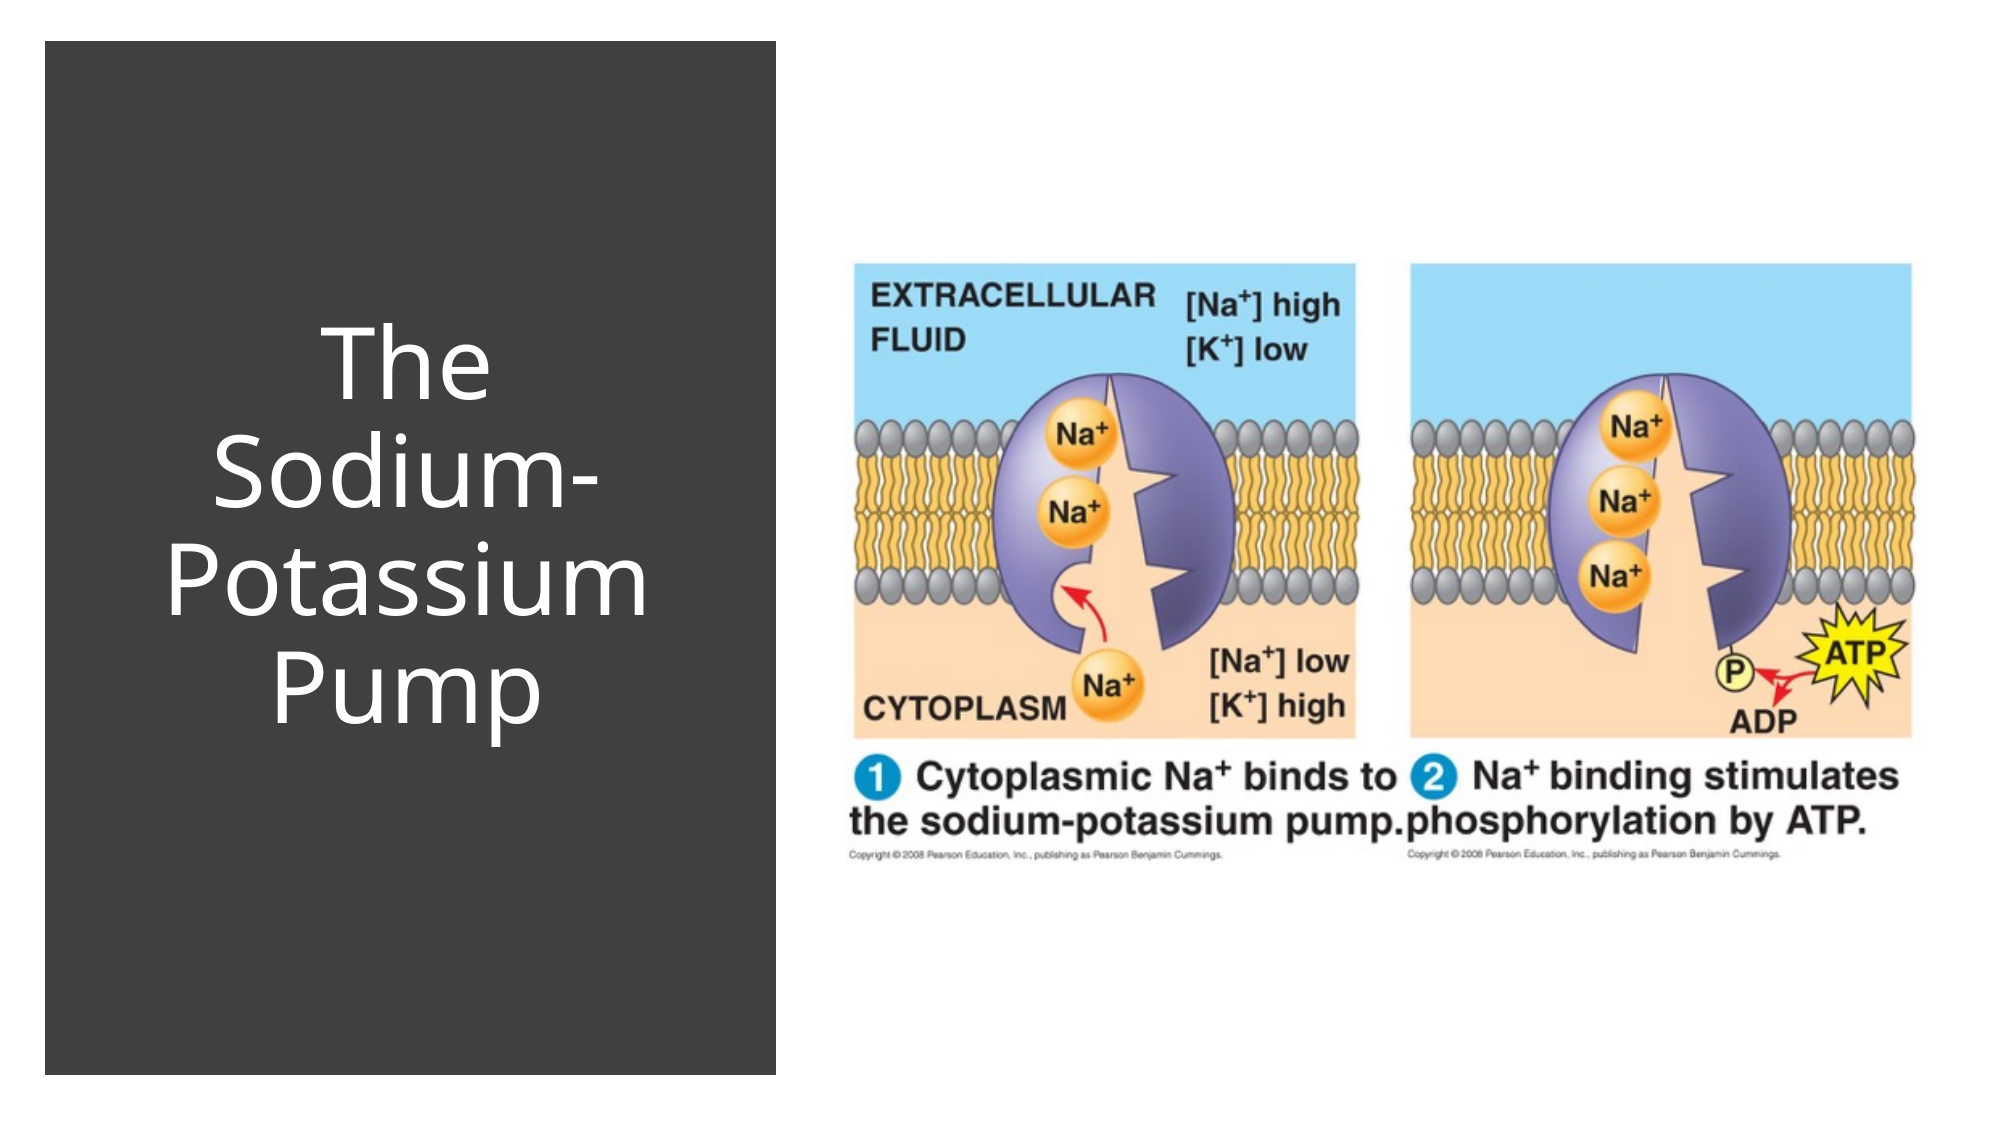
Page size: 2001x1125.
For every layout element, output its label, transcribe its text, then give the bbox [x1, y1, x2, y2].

text_box [54, 50, 767, 1066]
title The Sodium-Potassium Pump [121, 121, 693, 936]
picture [845, 259, 1921, 867]
